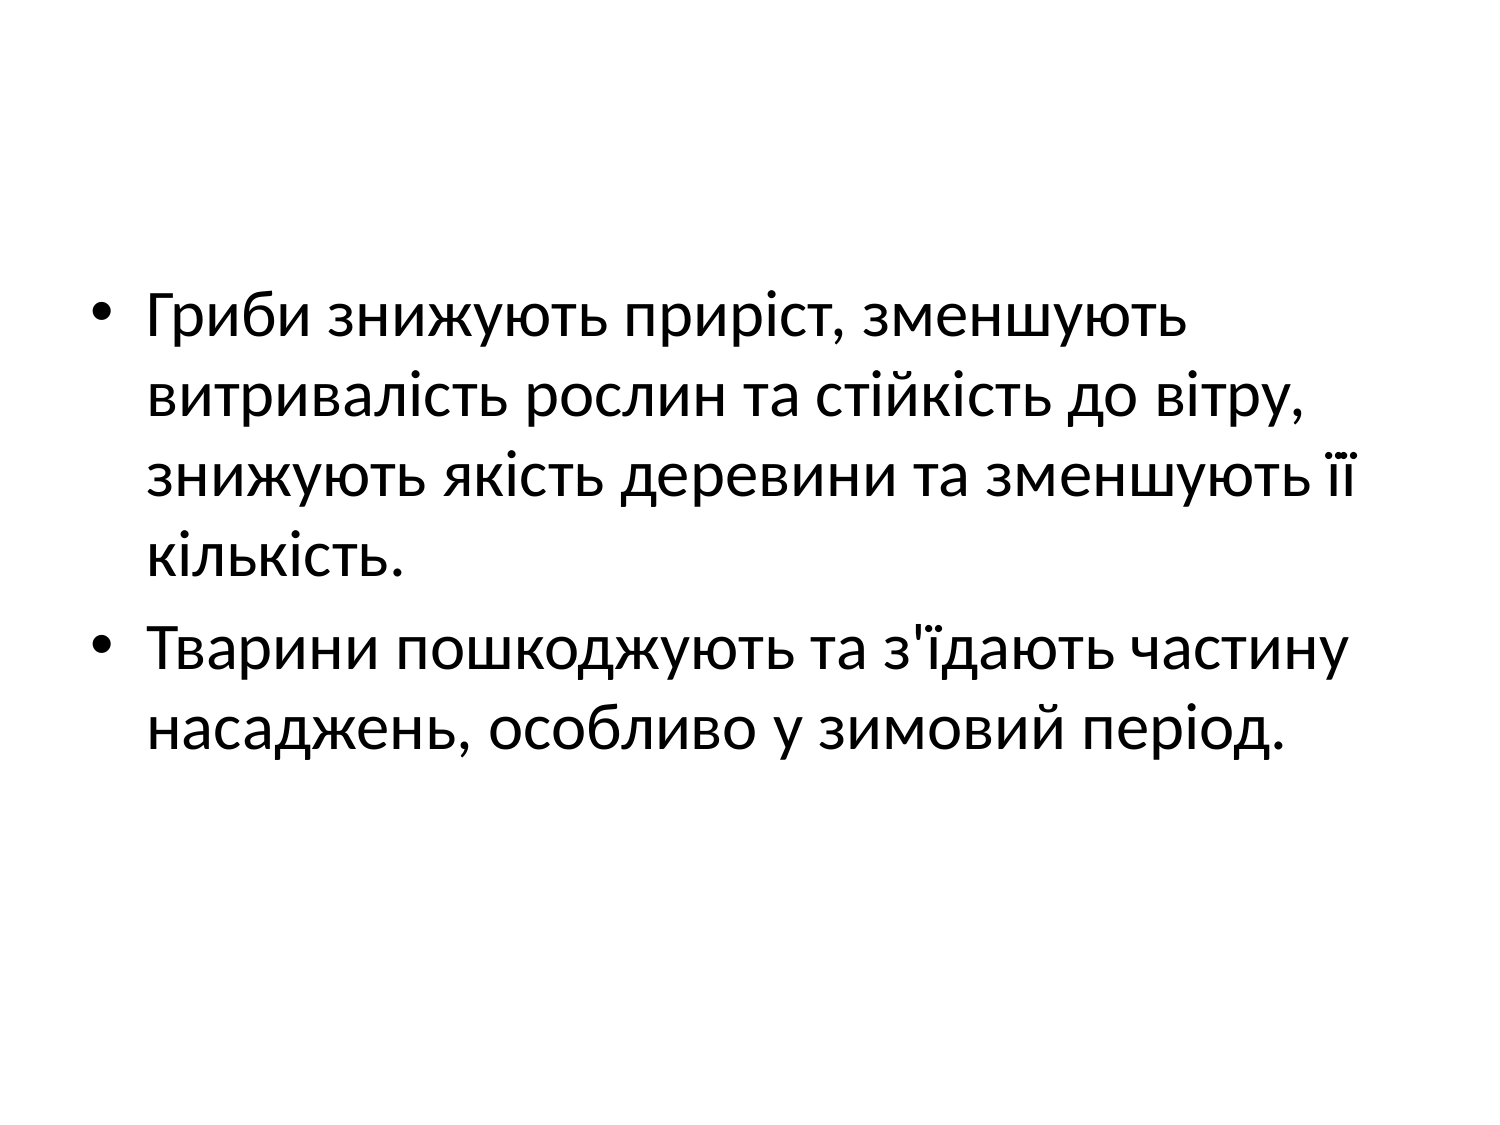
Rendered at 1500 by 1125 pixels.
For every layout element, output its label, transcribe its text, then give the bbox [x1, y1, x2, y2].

list Гриби знижують приріст, зменшують витривалість рослин та стійкість до вітру, знижують якість деревини та зменшують її кількість. Тварини пошкоджують та з'їдають частину насаджень, особливо у зимовий період. [75, 262, 1425, 1005]
